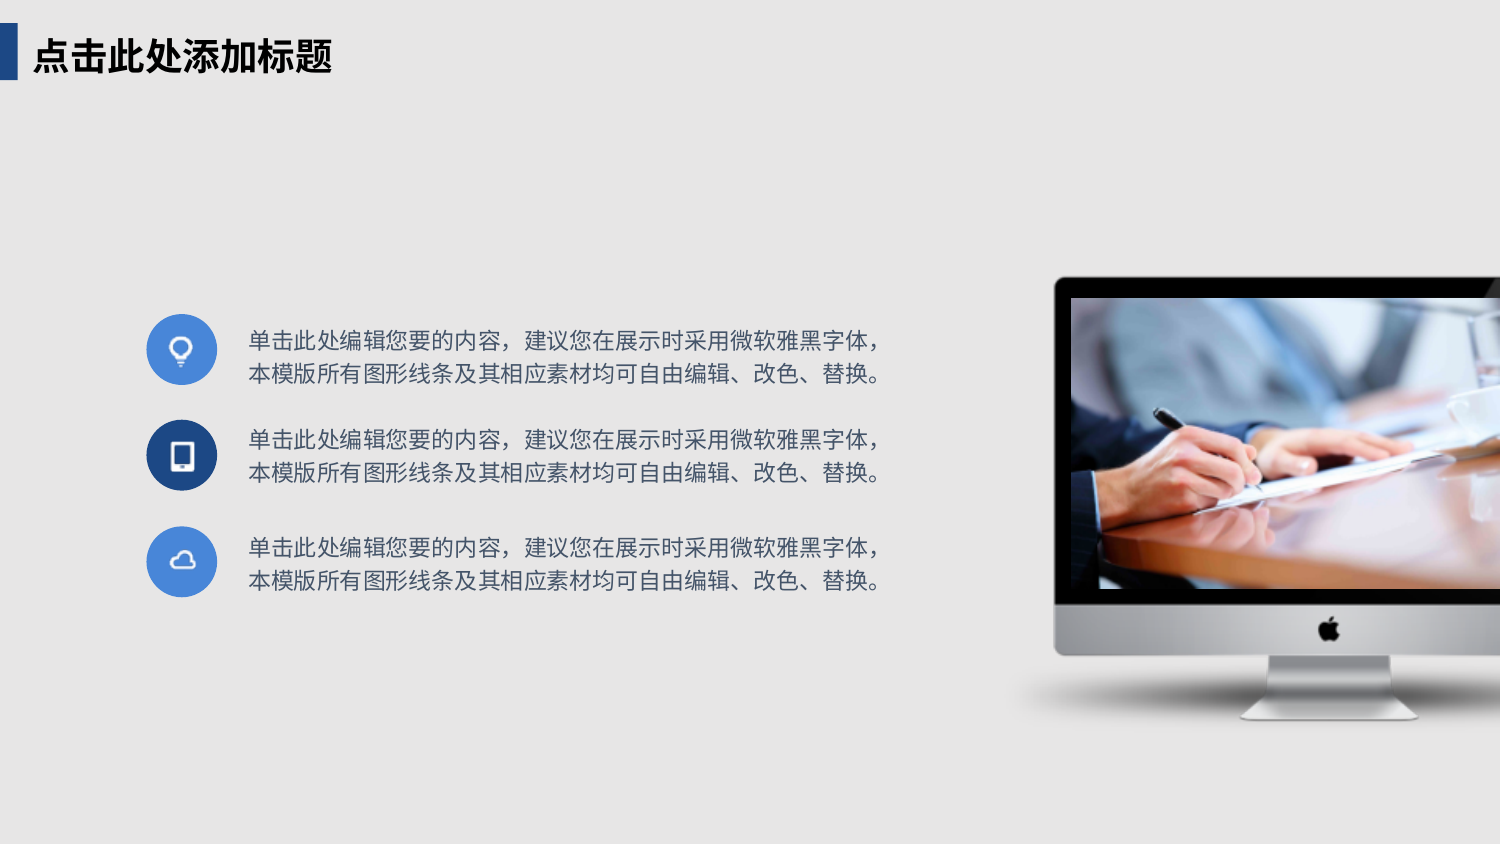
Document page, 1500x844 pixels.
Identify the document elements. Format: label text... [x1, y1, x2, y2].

text_box [146, 526, 218, 598]
text_box [146, 314, 218, 385]
text_box [0, 23, 18, 81]
picture [164, 438, 201, 475]
text_box 单击此处编辑您要的内容，建议您在展示时采用微软雅黑字体，本模版所有图形线条及其相应素材均可自由编辑、改色、替换。 [248, 420, 872, 487]
text_box 点击此处添加标题 [21, 27, 347, 84]
picture [162, 333, 199, 371]
text_box [146, 419, 218, 491]
picture [166, 545, 199, 577]
text_box 单击此处编辑您要的内容，建议您在展示时采用微软雅黑字体，本模版所有图形线条及其相应素材均可自由编辑、改色、替换。 [248, 528, 872, 595]
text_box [1004, 245, 1500, 752]
text_box 单击此处编辑您要的内容，建议您在展示时采用微软雅黑字体，本模版所有图形线条及其相应素材均可自由编辑、改色、替换。 [248, 321, 872, 388]
